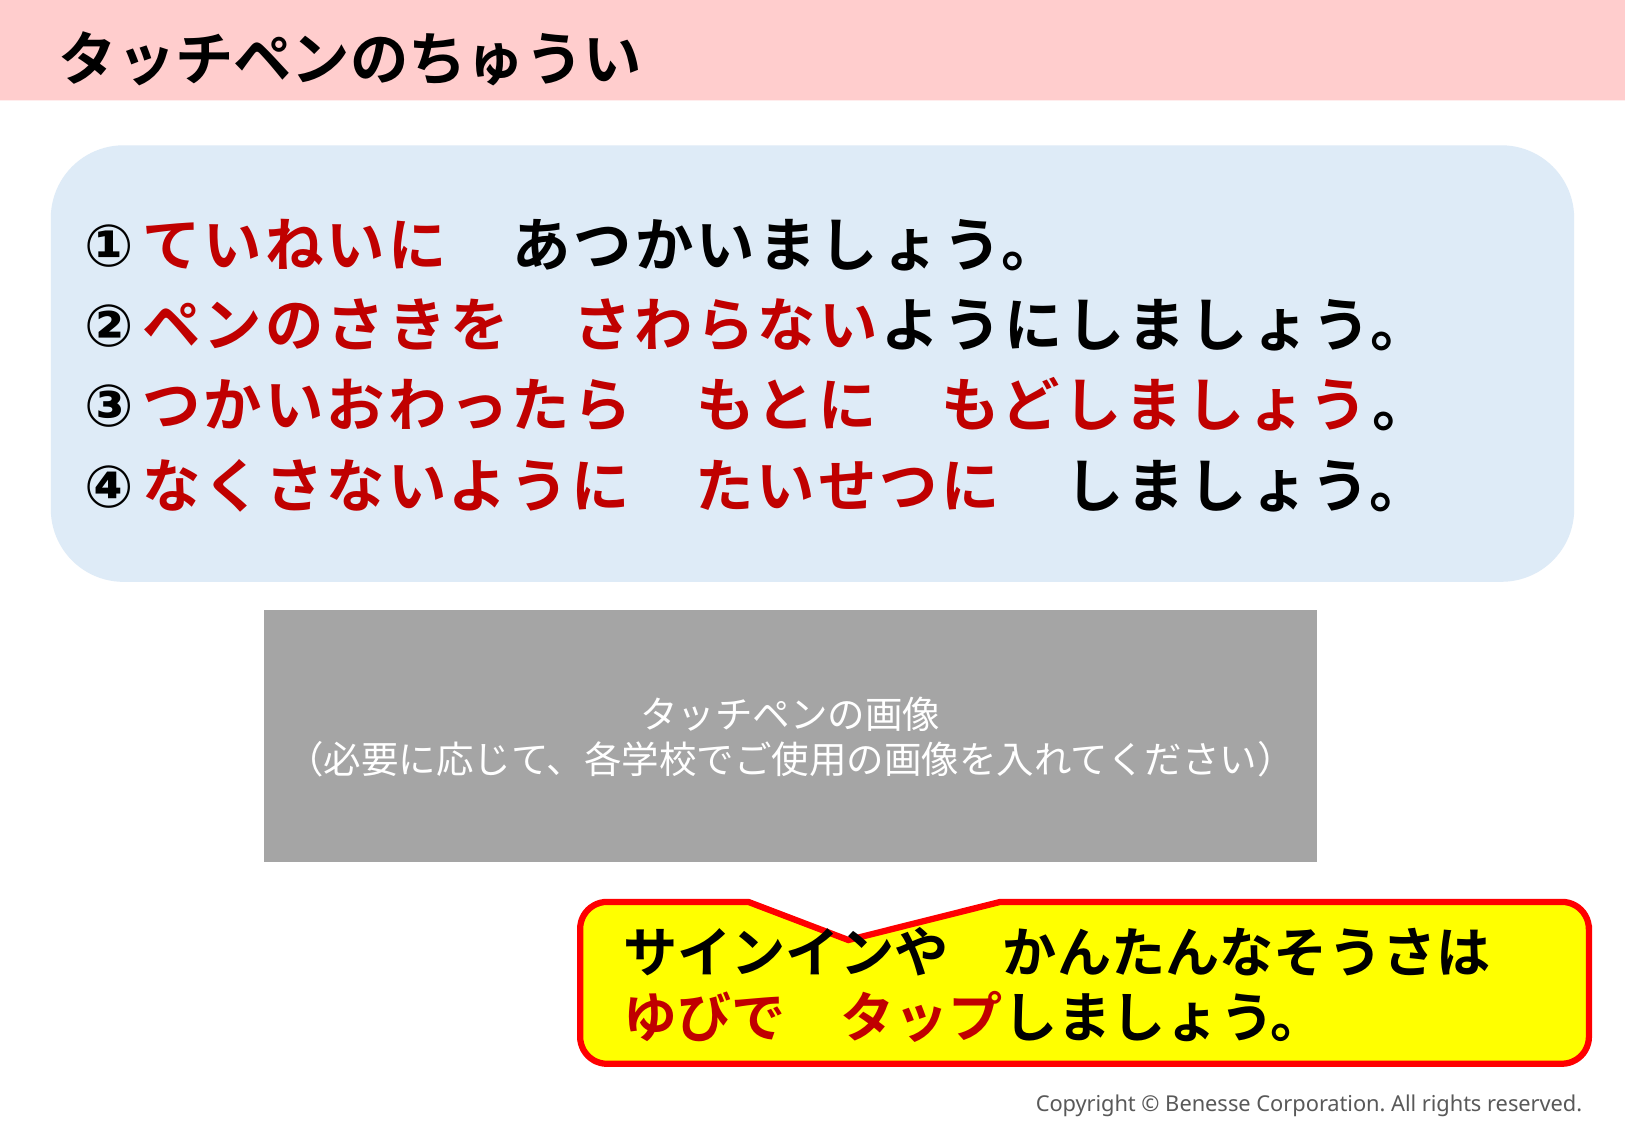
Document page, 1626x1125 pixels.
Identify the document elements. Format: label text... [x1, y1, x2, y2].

title タッチペンのちゅうい [0, 0, 1625, 101]
text_box サインインや かんたんなそうさは ゆびで タップしましょう。 [579, 900, 1590, 1065]
text_box タッチペンの画像 （必要に応じて、各学校でご使用の画像を入れてください） [260, 607, 1320, 865]
text_box ていねいに あつかいましょう。 ペンのさきを さわらないようにしましょう。 つかいおわったら もとに もどしましょう。 なくさないように たいせつに しましょう。 [50, 145, 1575, 582]
